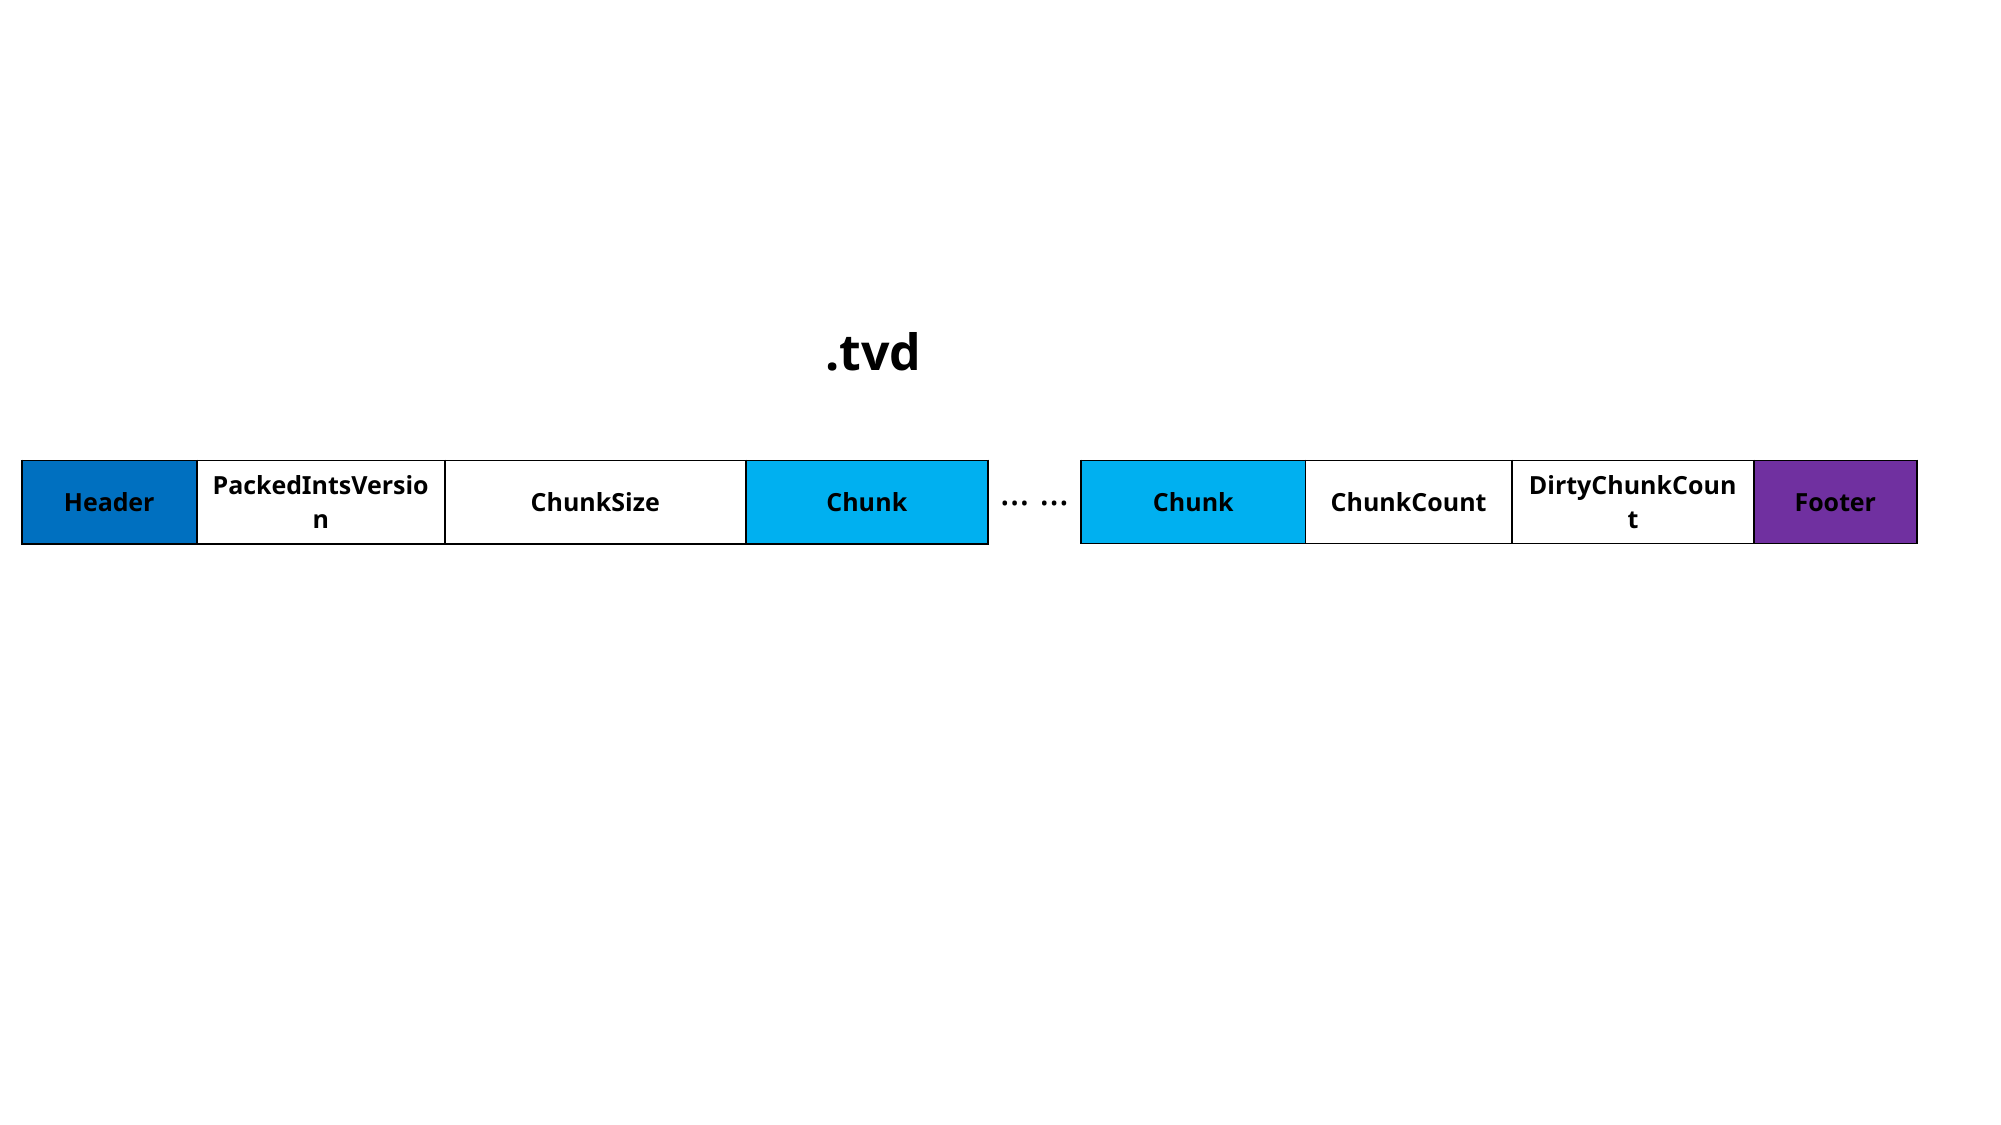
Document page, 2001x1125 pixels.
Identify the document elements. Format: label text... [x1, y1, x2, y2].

table_header ChunkCount [1306, 461, 1511, 543]
text_box … … [985, 460, 1084, 521]
table_header Chunk [747, 461, 987, 543]
text_box .tvd [810, 313, 936, 389]
table_header ChunkSize [446, 461, 745, 543]
table_header Header [23, 461, 196, 543]
table_header DirtyChunkCount [1513, 461, 1753, 543]
table_header Footer [1755, 461, 1916, 543]
table_header PackedIntsVersion [198, 461, 444, 543]
table_header Chunk [1082, 461, 1305, 543]
